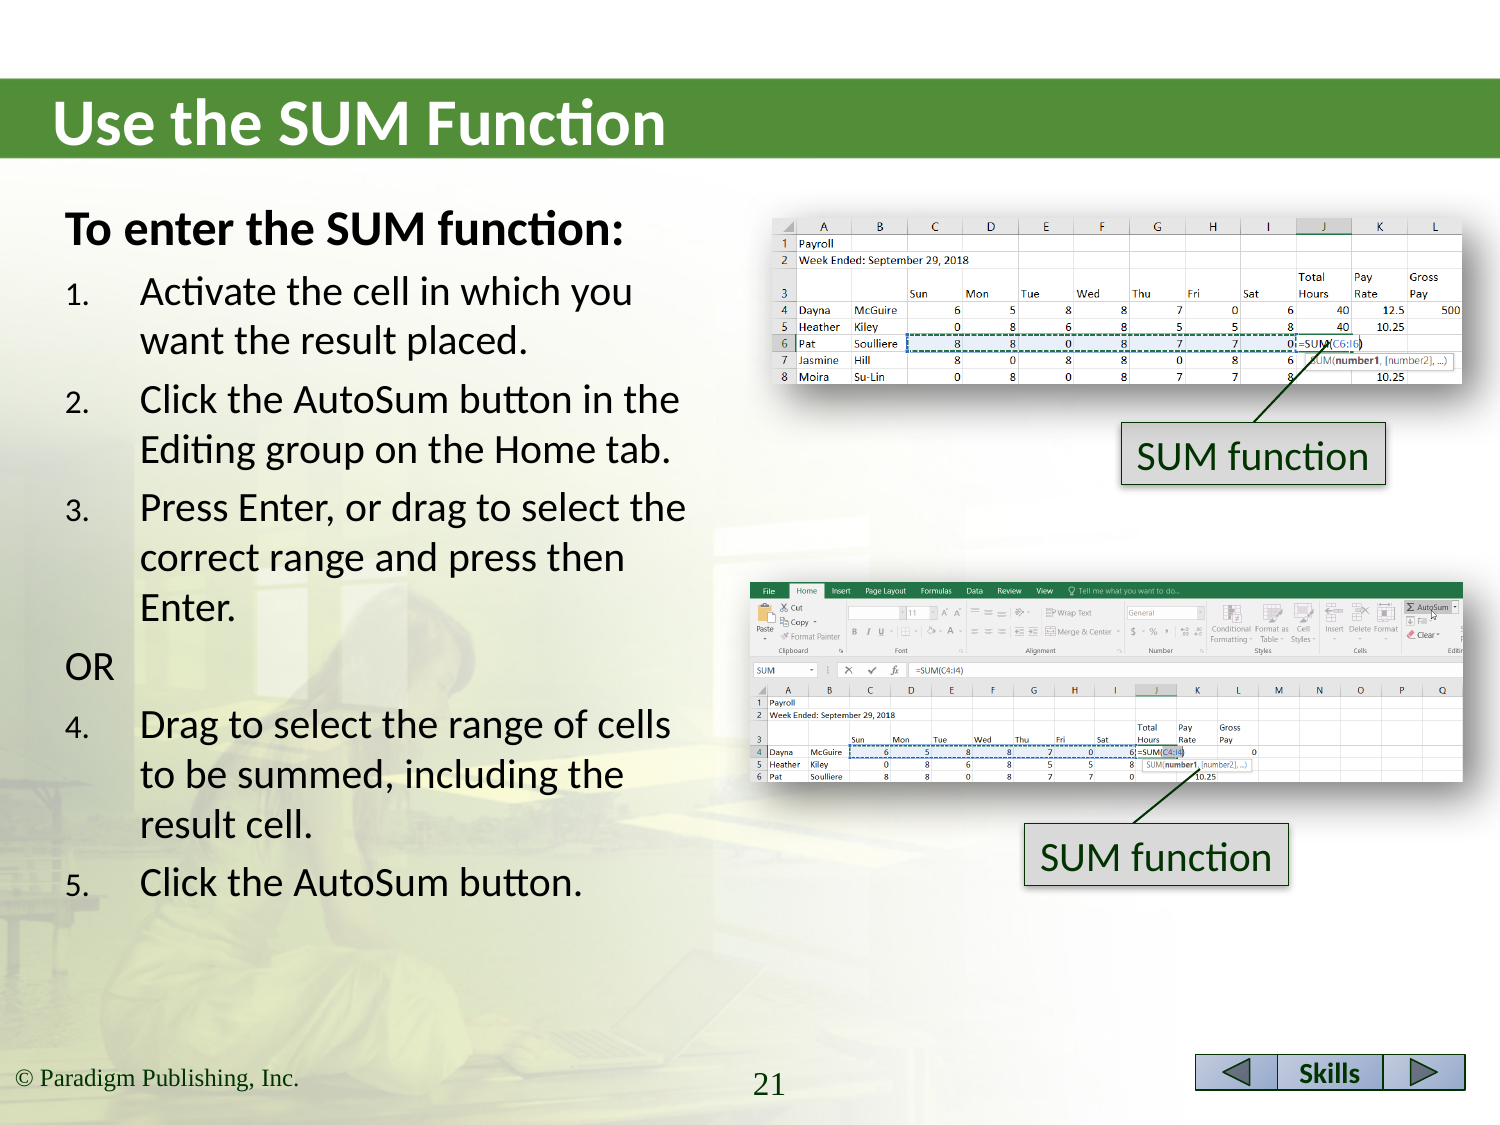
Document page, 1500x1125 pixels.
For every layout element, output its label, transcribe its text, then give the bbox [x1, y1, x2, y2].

list To enter the SUM function: Activate the cell in which you want the result placed. Click the AutoSum button in the Editing group on the Home tab. Press Enter, or drag to select the correct range and press then Enter. OR Drag to select the range of cells to be summed, including the result cell. Click the AutoSum button. [50, 187, 720, 1075]
picture [0, 0, 1500, 1125]
text_box SUM function [1121, 433, 1386, 485]
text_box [1132, 768, 1201, 824]
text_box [1253, 341, 1330, 423]
text_box SUM function [1024, 823, 1289, 886]
title Use the SUM Function [37, 71, 1463, 159]
